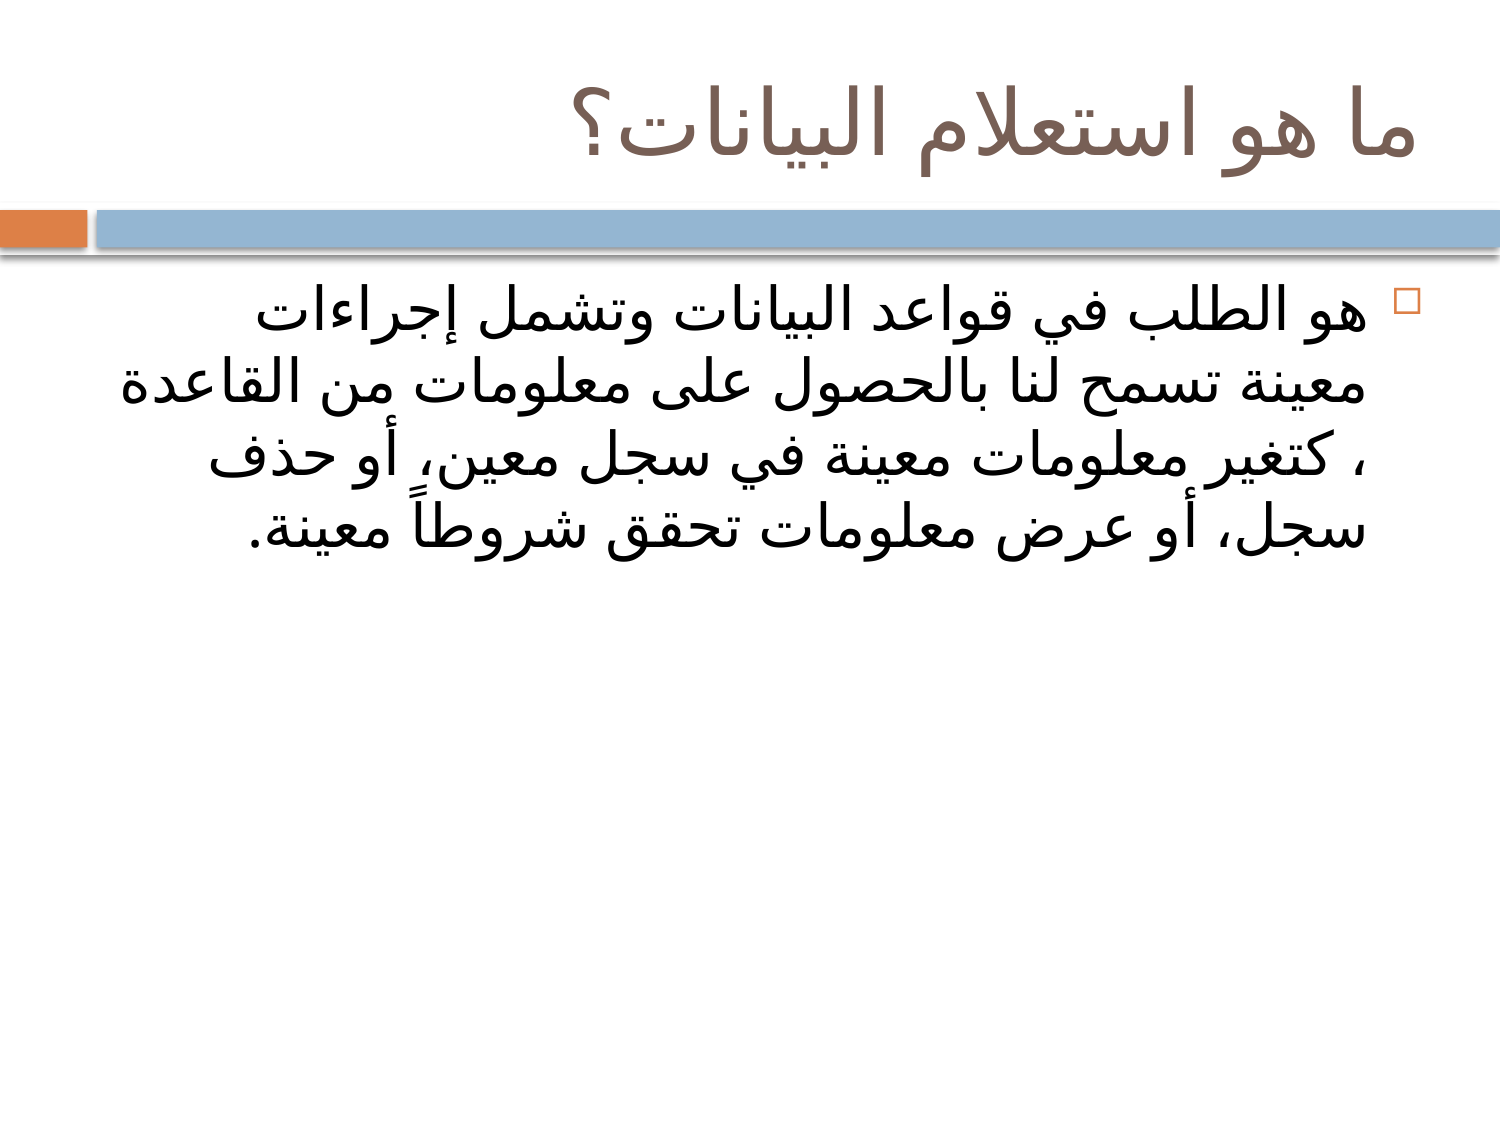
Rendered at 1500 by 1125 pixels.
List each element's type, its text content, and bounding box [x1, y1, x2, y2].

title ما هو استعلام البيانات؟ [100, 37, 1438, 200]
list هو الطلب في قواعد البيانات وتشمل إجراءات معينة تسمح لنا بالحصول على معلومات من القاعدة ، كتغير معلومات معينة في سجل معين، أو حذف سجل، أو عرض معلومات تحقق شروطاً معينة. [100, 262, 1438, 1000]
